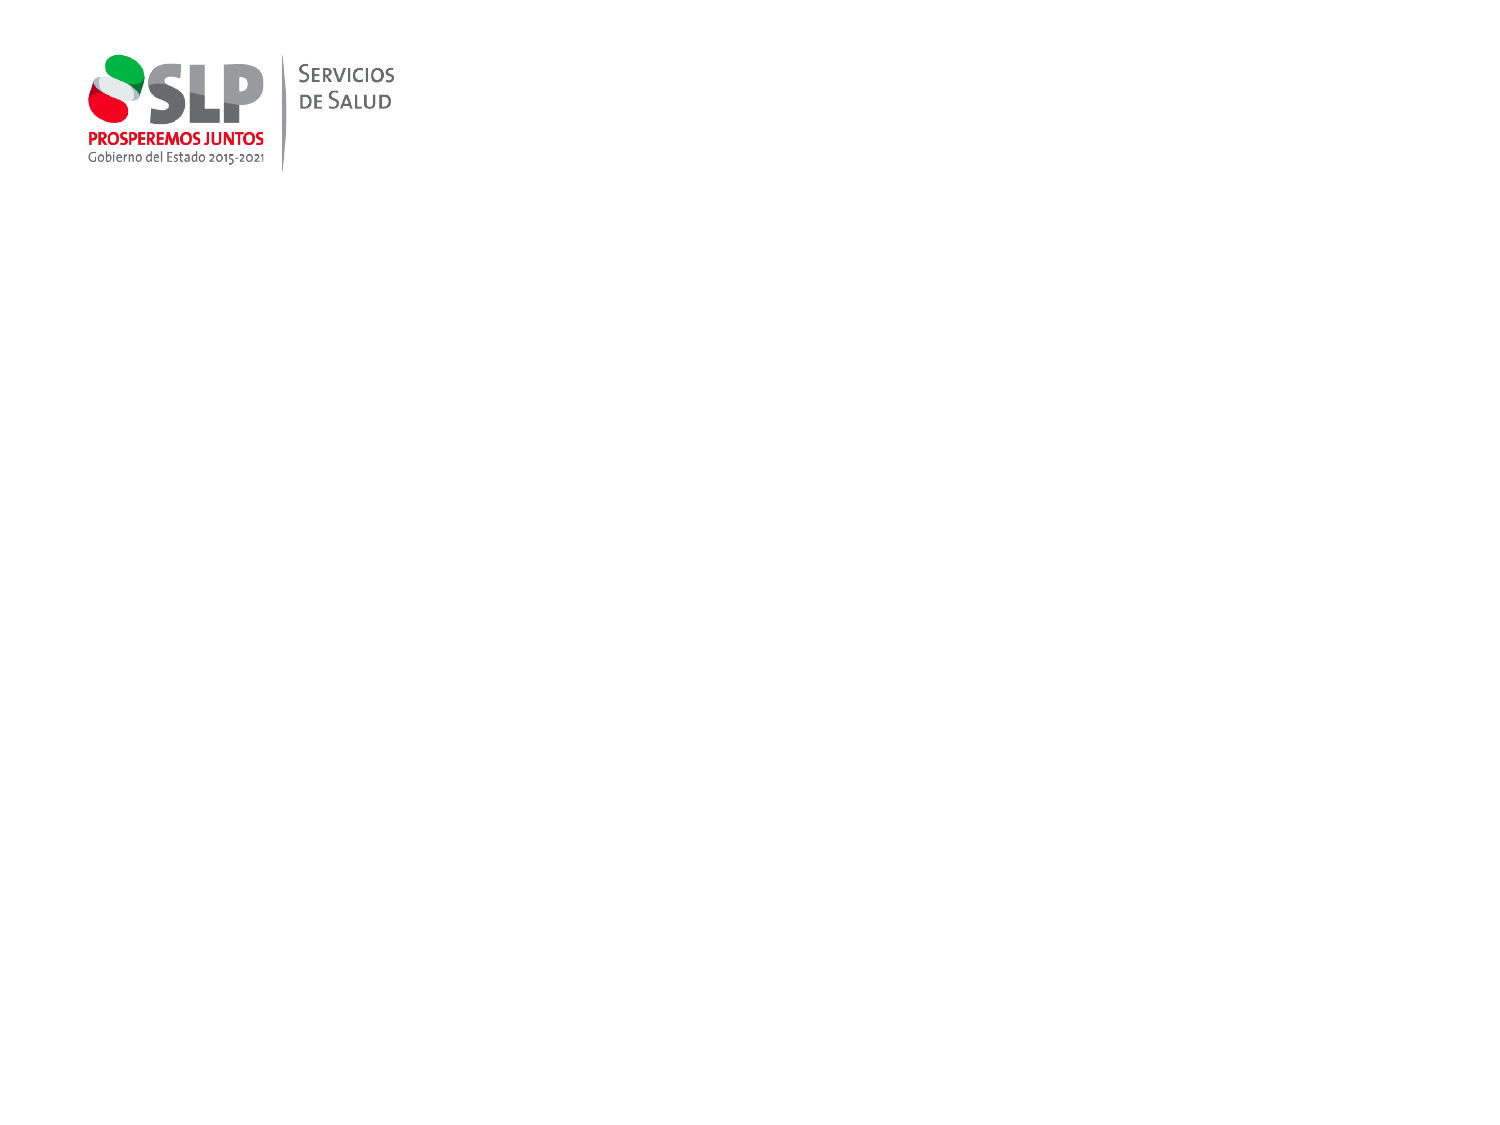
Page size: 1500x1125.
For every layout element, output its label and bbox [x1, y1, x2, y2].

picture [88, 54, 394, 172]
